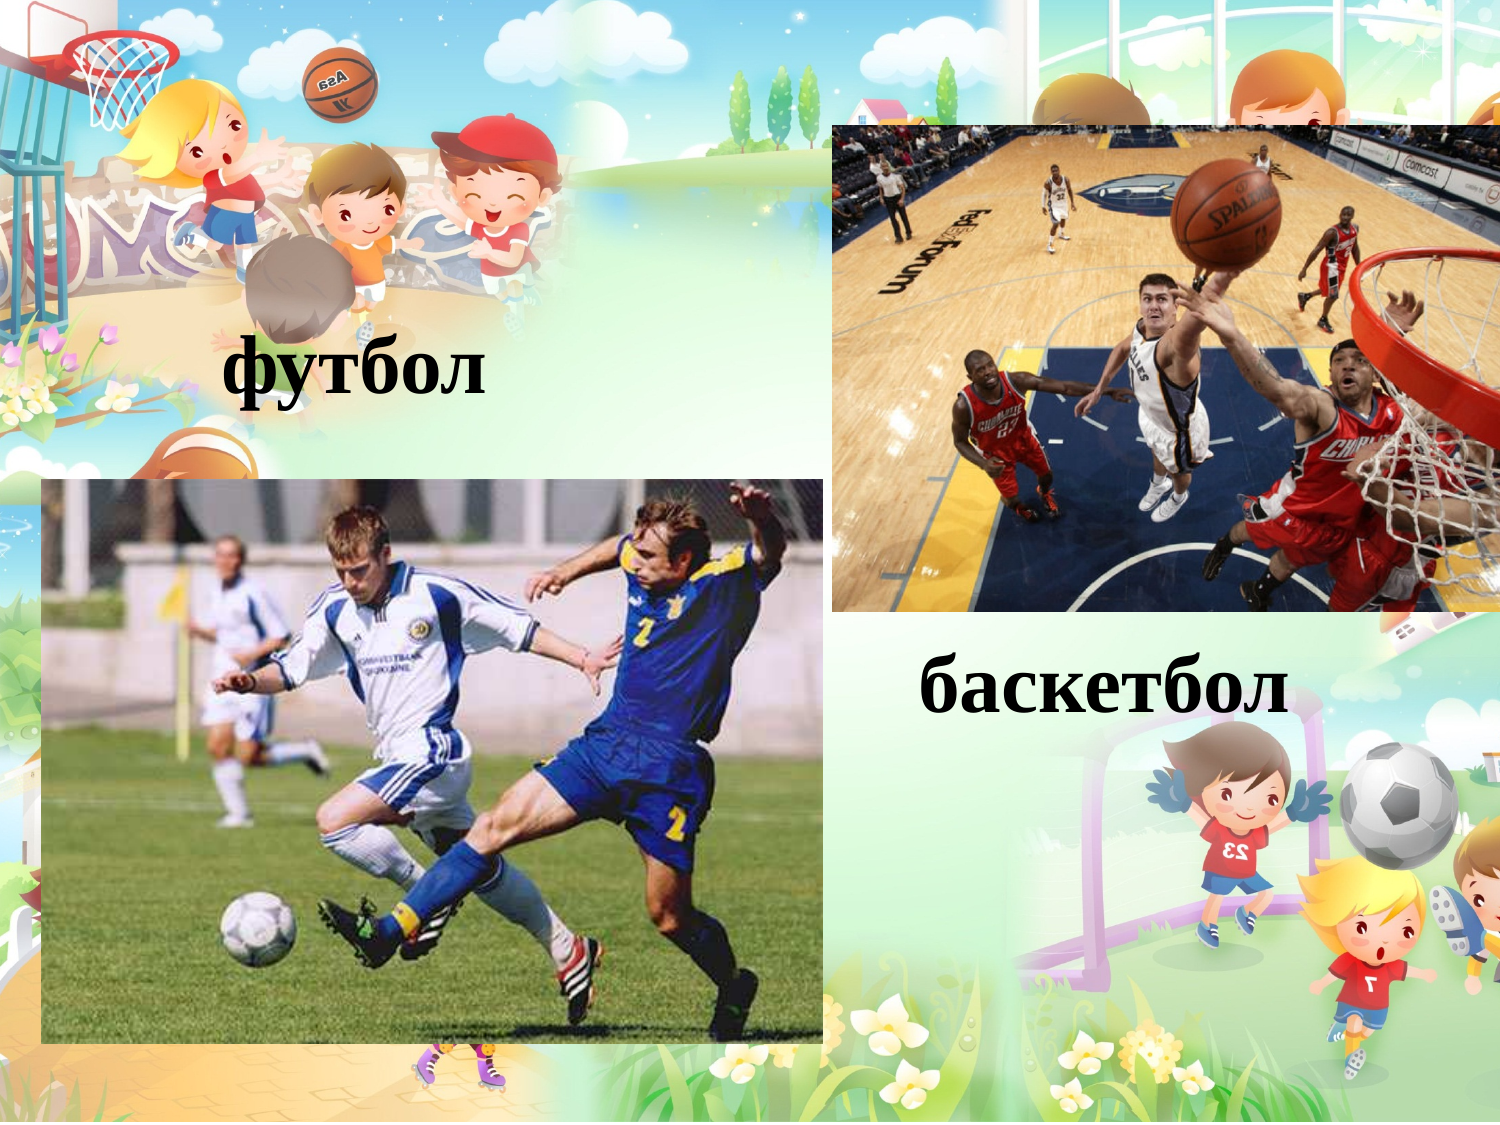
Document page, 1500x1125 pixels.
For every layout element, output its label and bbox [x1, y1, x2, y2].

picture [832, 125, 1500, 612]
picture [41, 479, 823, 1045]
list [0, 0, 1500, 1123]
